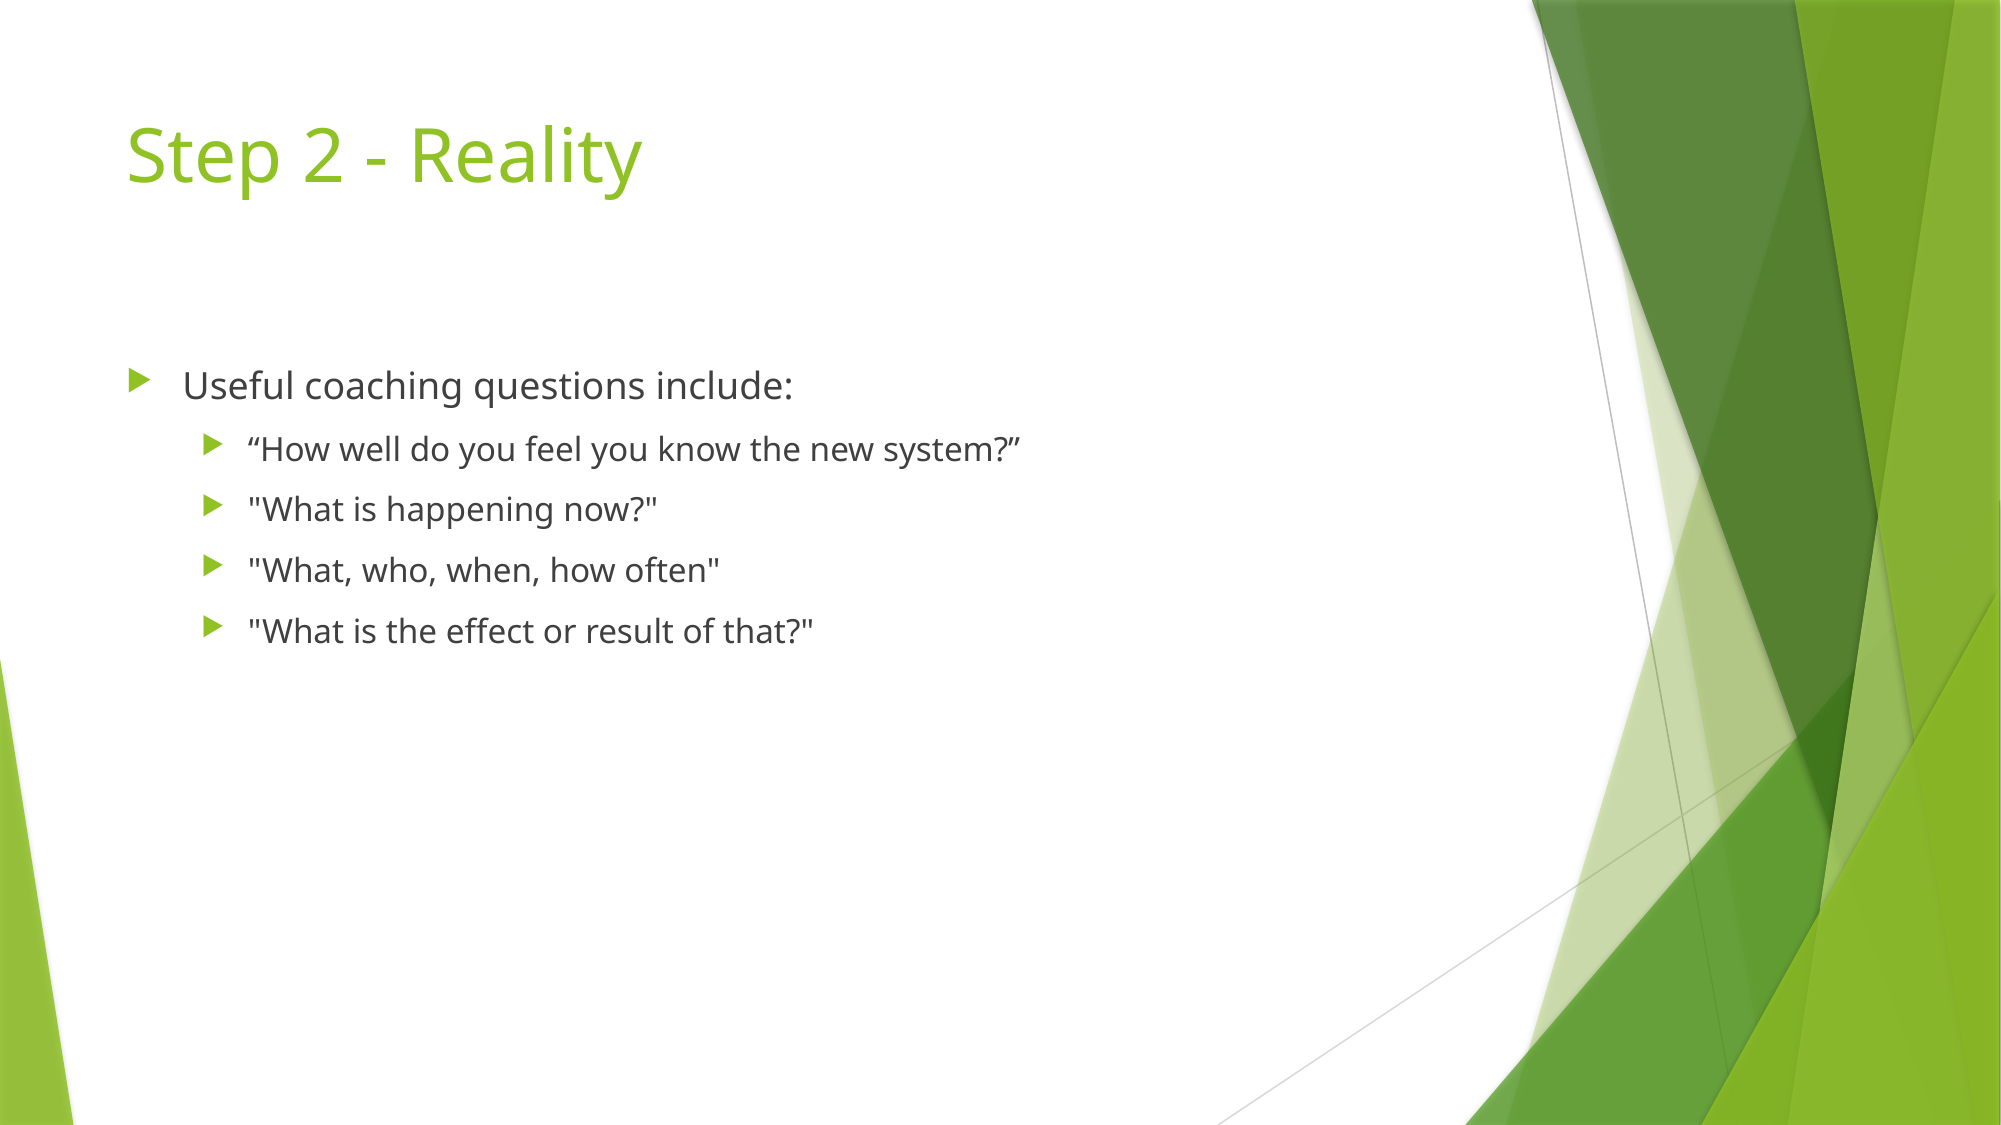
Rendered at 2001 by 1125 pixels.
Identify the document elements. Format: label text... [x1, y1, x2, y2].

list Useful coaching questions include: “How well do you feel you know the new system?” "What is happening now?" "What, who, when, how often" "What is the effect or result of that?" [111, 354, 1522, 992]
title Step 2 - Reality [111, 99, 1522, 317]
